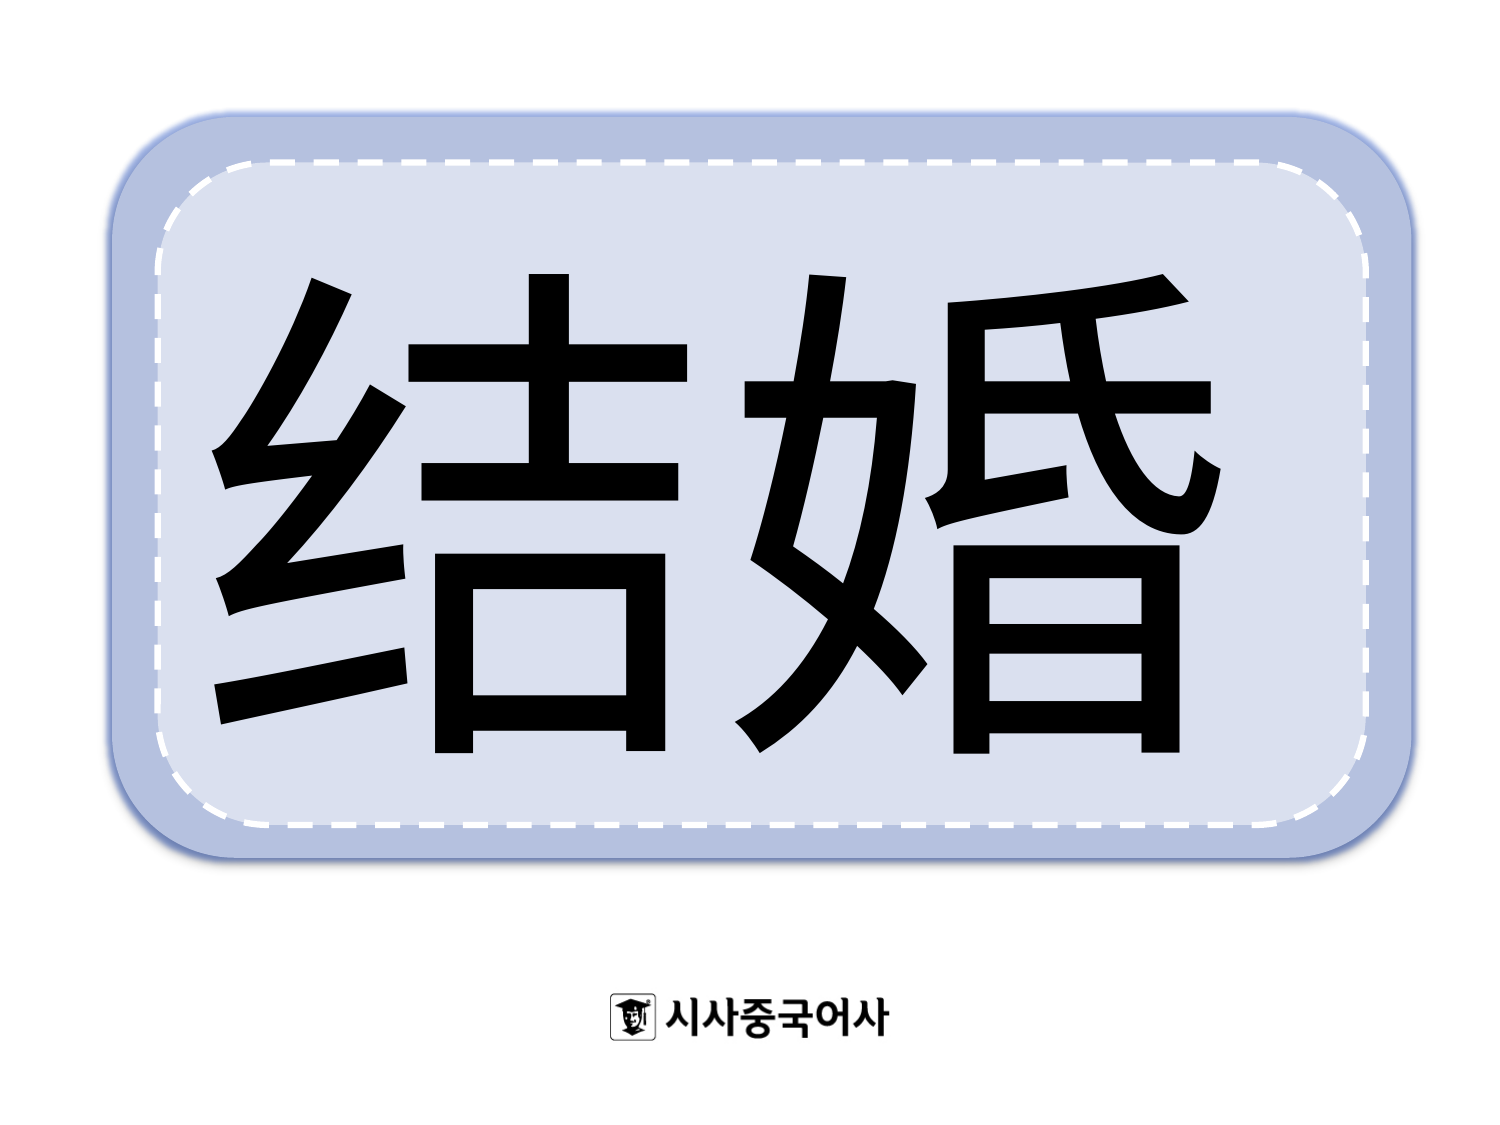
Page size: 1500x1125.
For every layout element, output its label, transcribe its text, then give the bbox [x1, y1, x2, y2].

text_box 结婚 [171, 172, 1380, 836]
text_box [162, 160, 1371, 824]
picture [602, 987, 898, 1047]
